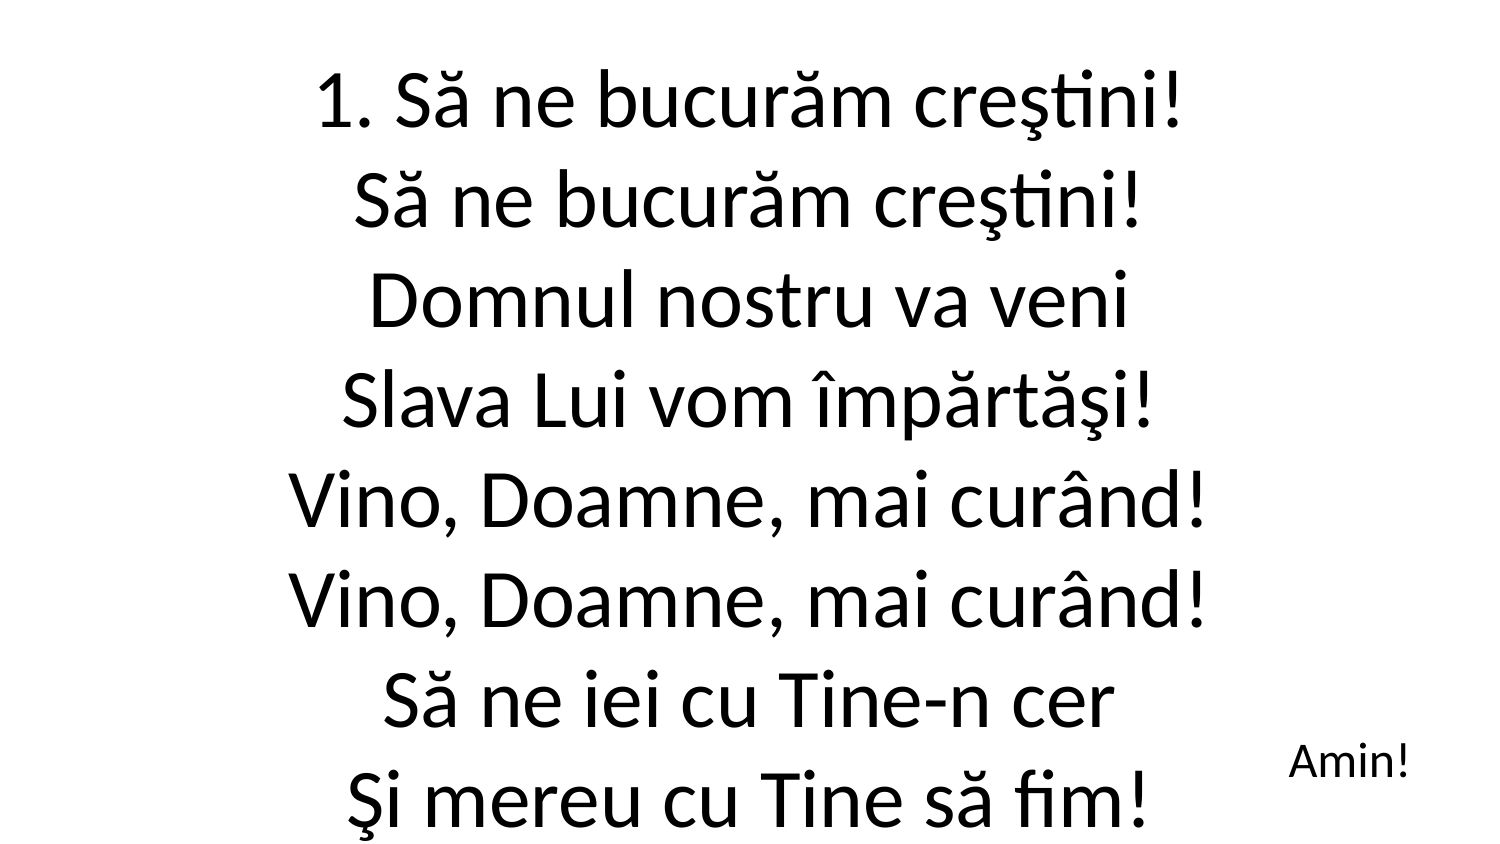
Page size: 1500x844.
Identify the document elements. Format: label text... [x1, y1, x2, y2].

text_box 1. Să ne bucurăm creştini! Să ne bucurăm creştini! Domnul nostru va veni Slava Lui vom împărtăşi! Vino, Doamne, mai curând! Vino, Doamne, mai curând! Să ne iei cu Tine-n cer Şi mereu cu Tine să fim! [273, 0, 1227, 844]
text_box Amin! [1273, 674, 1427, 795]
